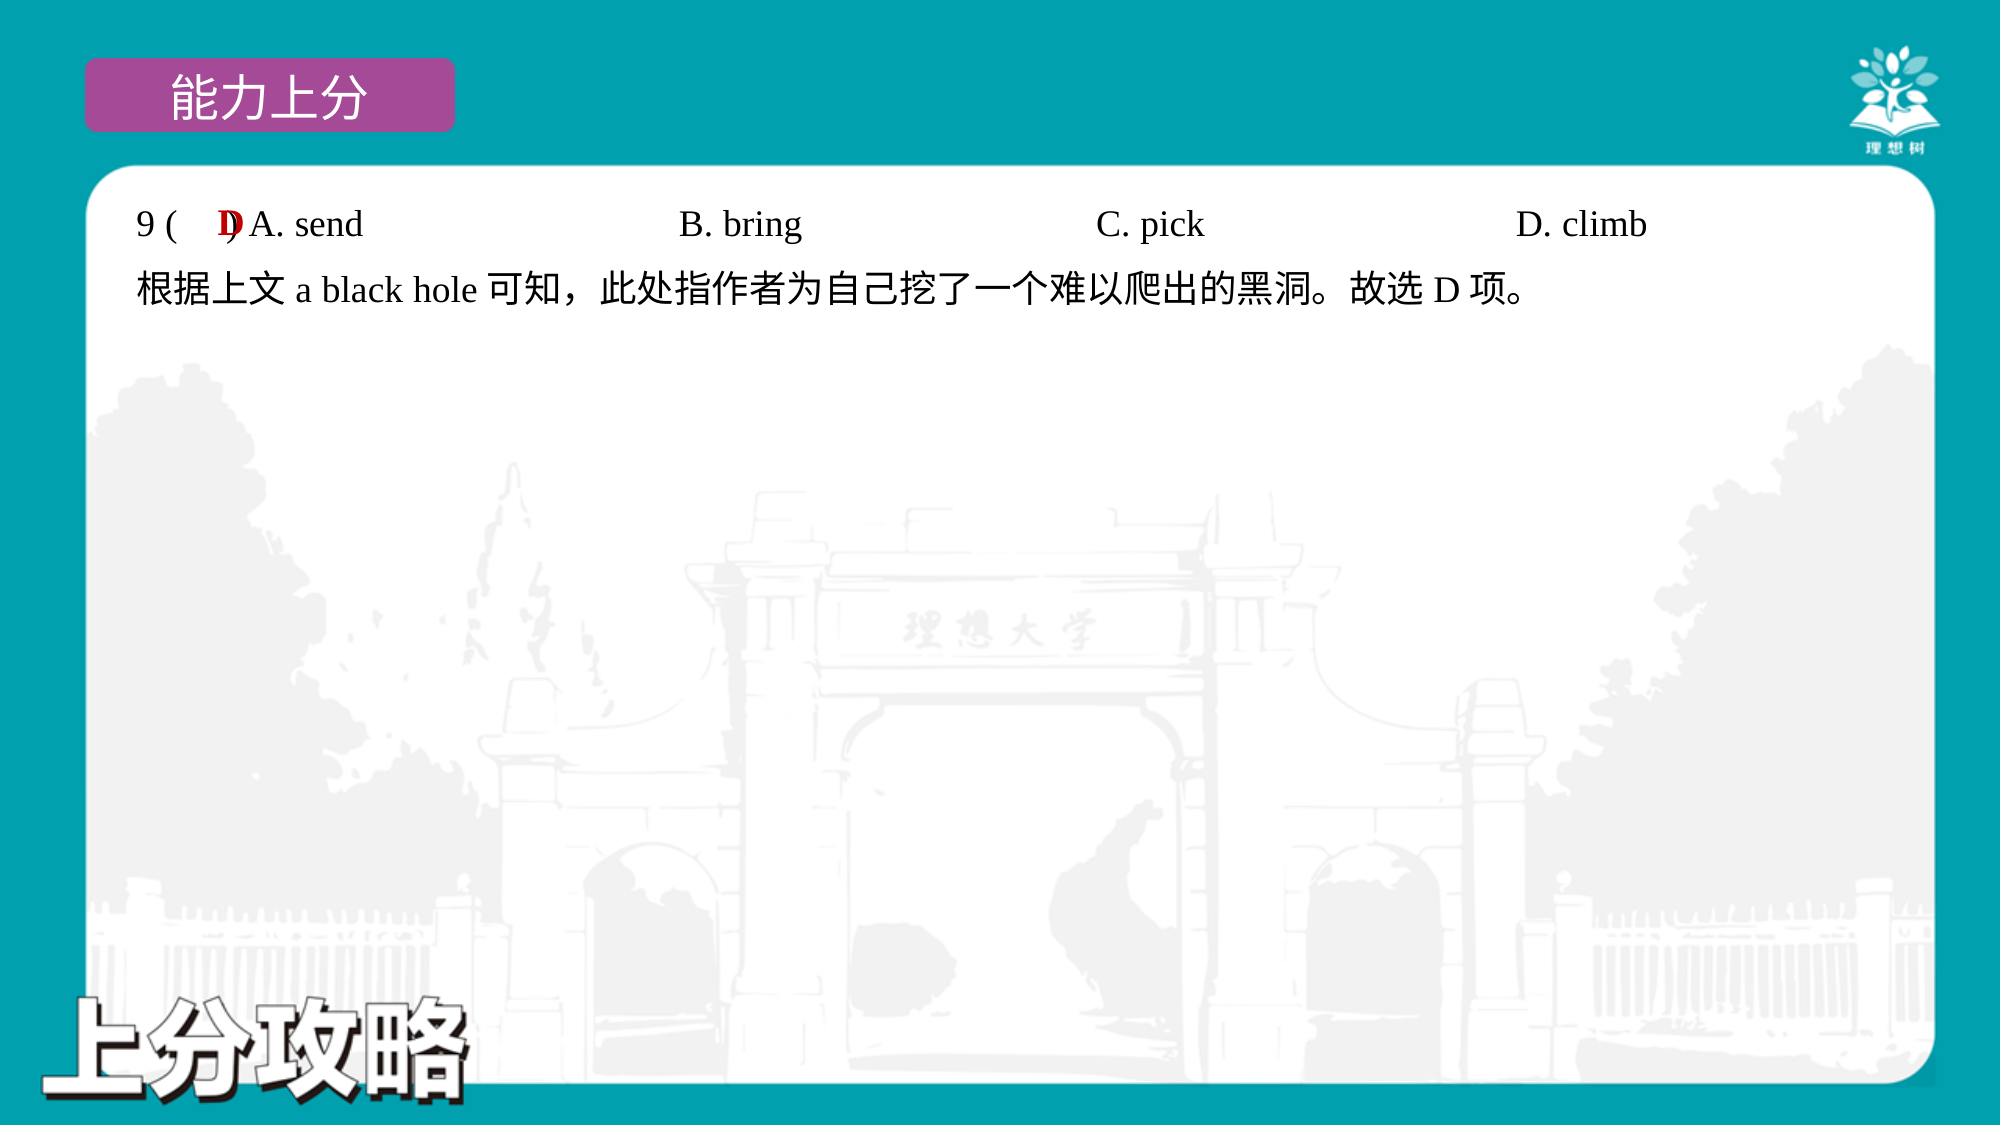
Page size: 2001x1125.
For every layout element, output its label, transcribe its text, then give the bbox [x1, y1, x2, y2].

picture [0, 0, 2000, 1125]
text_box 9 ( ) A. send B. bring C. pick D. climb [136, 176, 1865, 237]
text_box D [204, 176, 259, 236]
text_box 根据上文a black hole可知，此处指作者为自己挖了一个难以爬出的黑洞。故选D项。 [136, 243, 1865, 303]
